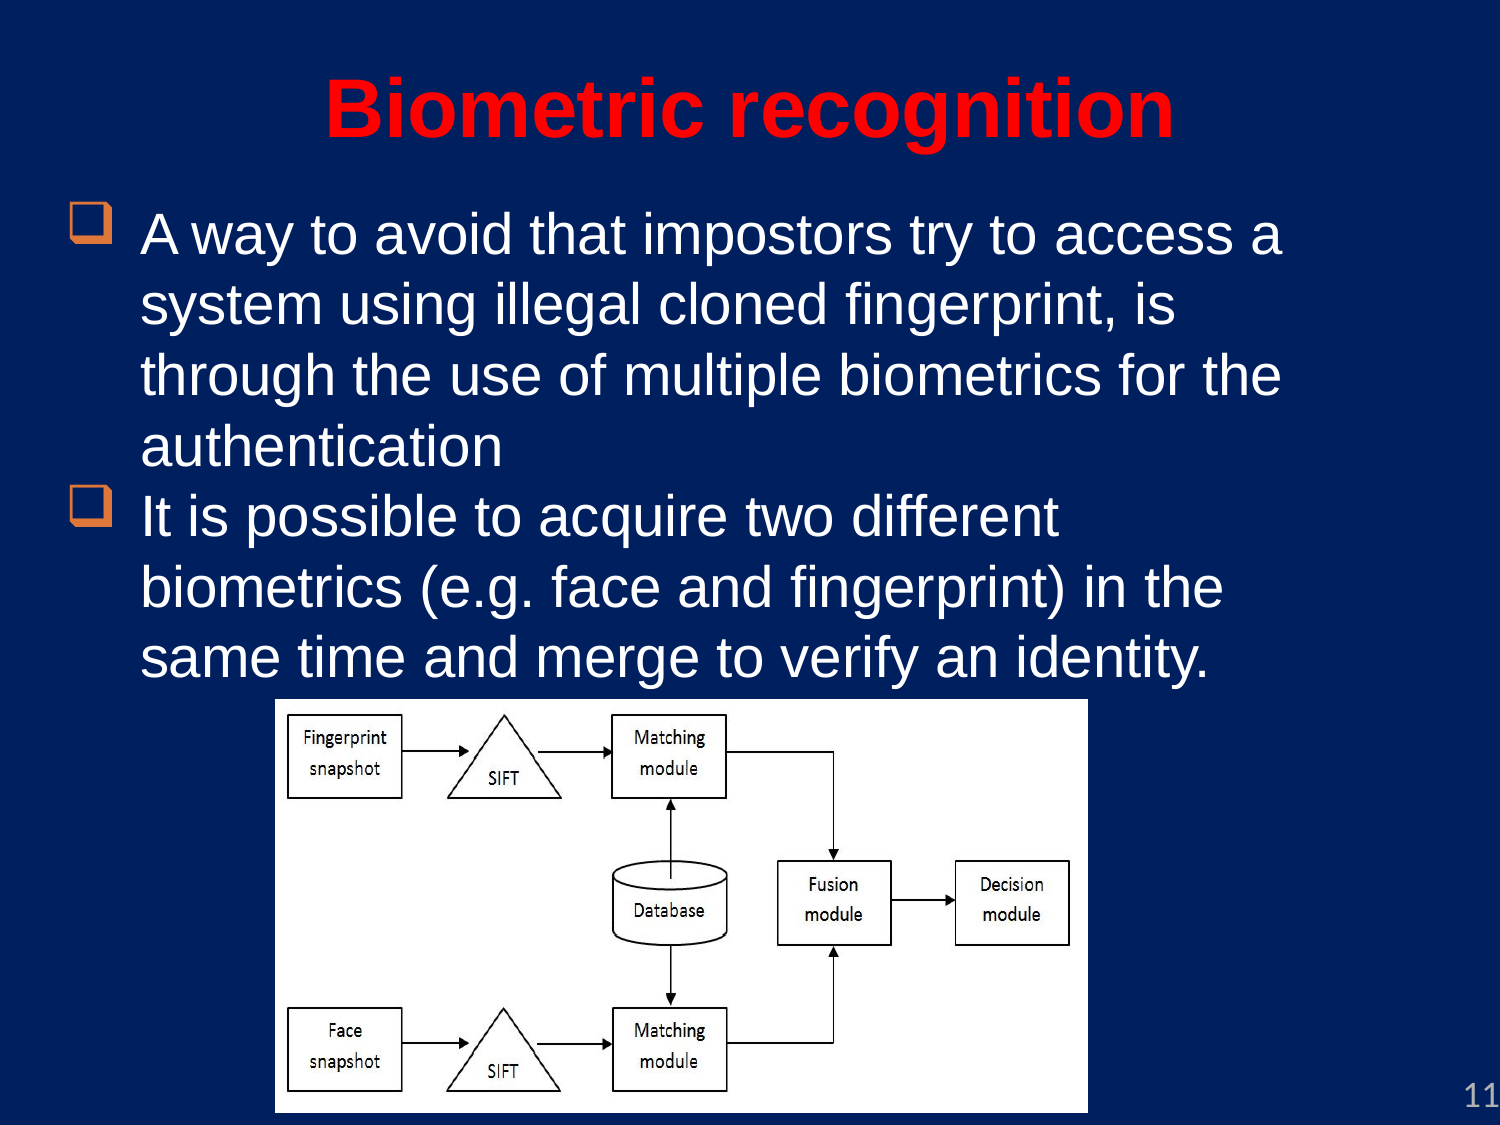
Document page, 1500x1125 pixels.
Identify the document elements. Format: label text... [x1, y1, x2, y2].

slide_number 11 [1437, 1069, 1500, 1125]
title Biometric recognition [44, 53, 1456, 155]
list A way to avoid that impostors try to access a system using illegal cloned fingerprint, is through the use of multiple biometrics for the authentication It is possible to acquire two different biometrics (e.g. face and fingerprint) in the same time and merge to verify an identity. [62, 195, 1437, 761]
picture [274, 699, 1088, 1113]
